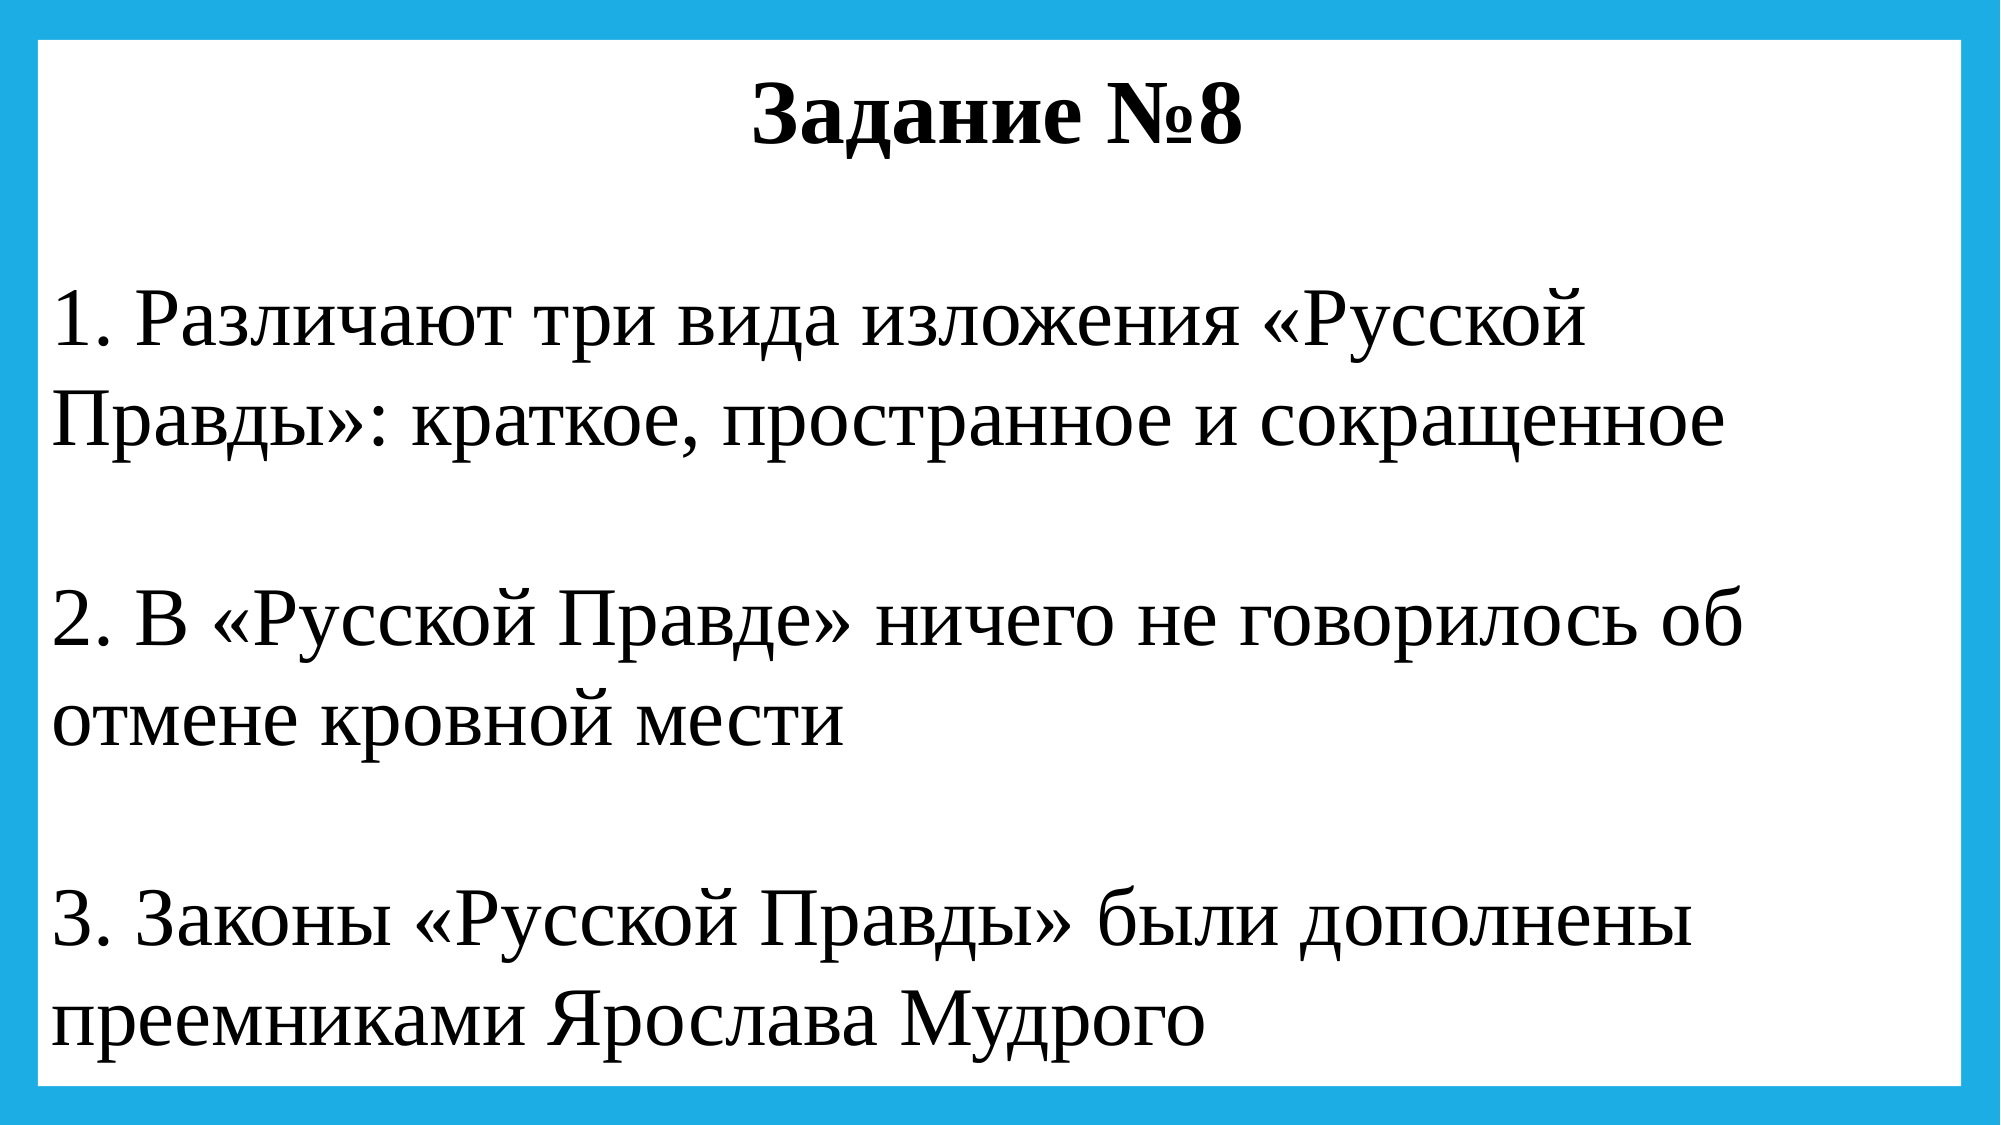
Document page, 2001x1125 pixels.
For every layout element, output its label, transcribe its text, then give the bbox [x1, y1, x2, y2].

text_box Задание №8 1. Различают три вида изложения «Русской Правды»: краткое, пространное и сокращенное 2. В «Русской Правде» ничего не говорилось об отмене кровной мести 3. Законы «Русской Правды» были дополнены преемниками Ярослава Мудрого [36, 45, 1960, 1070]
